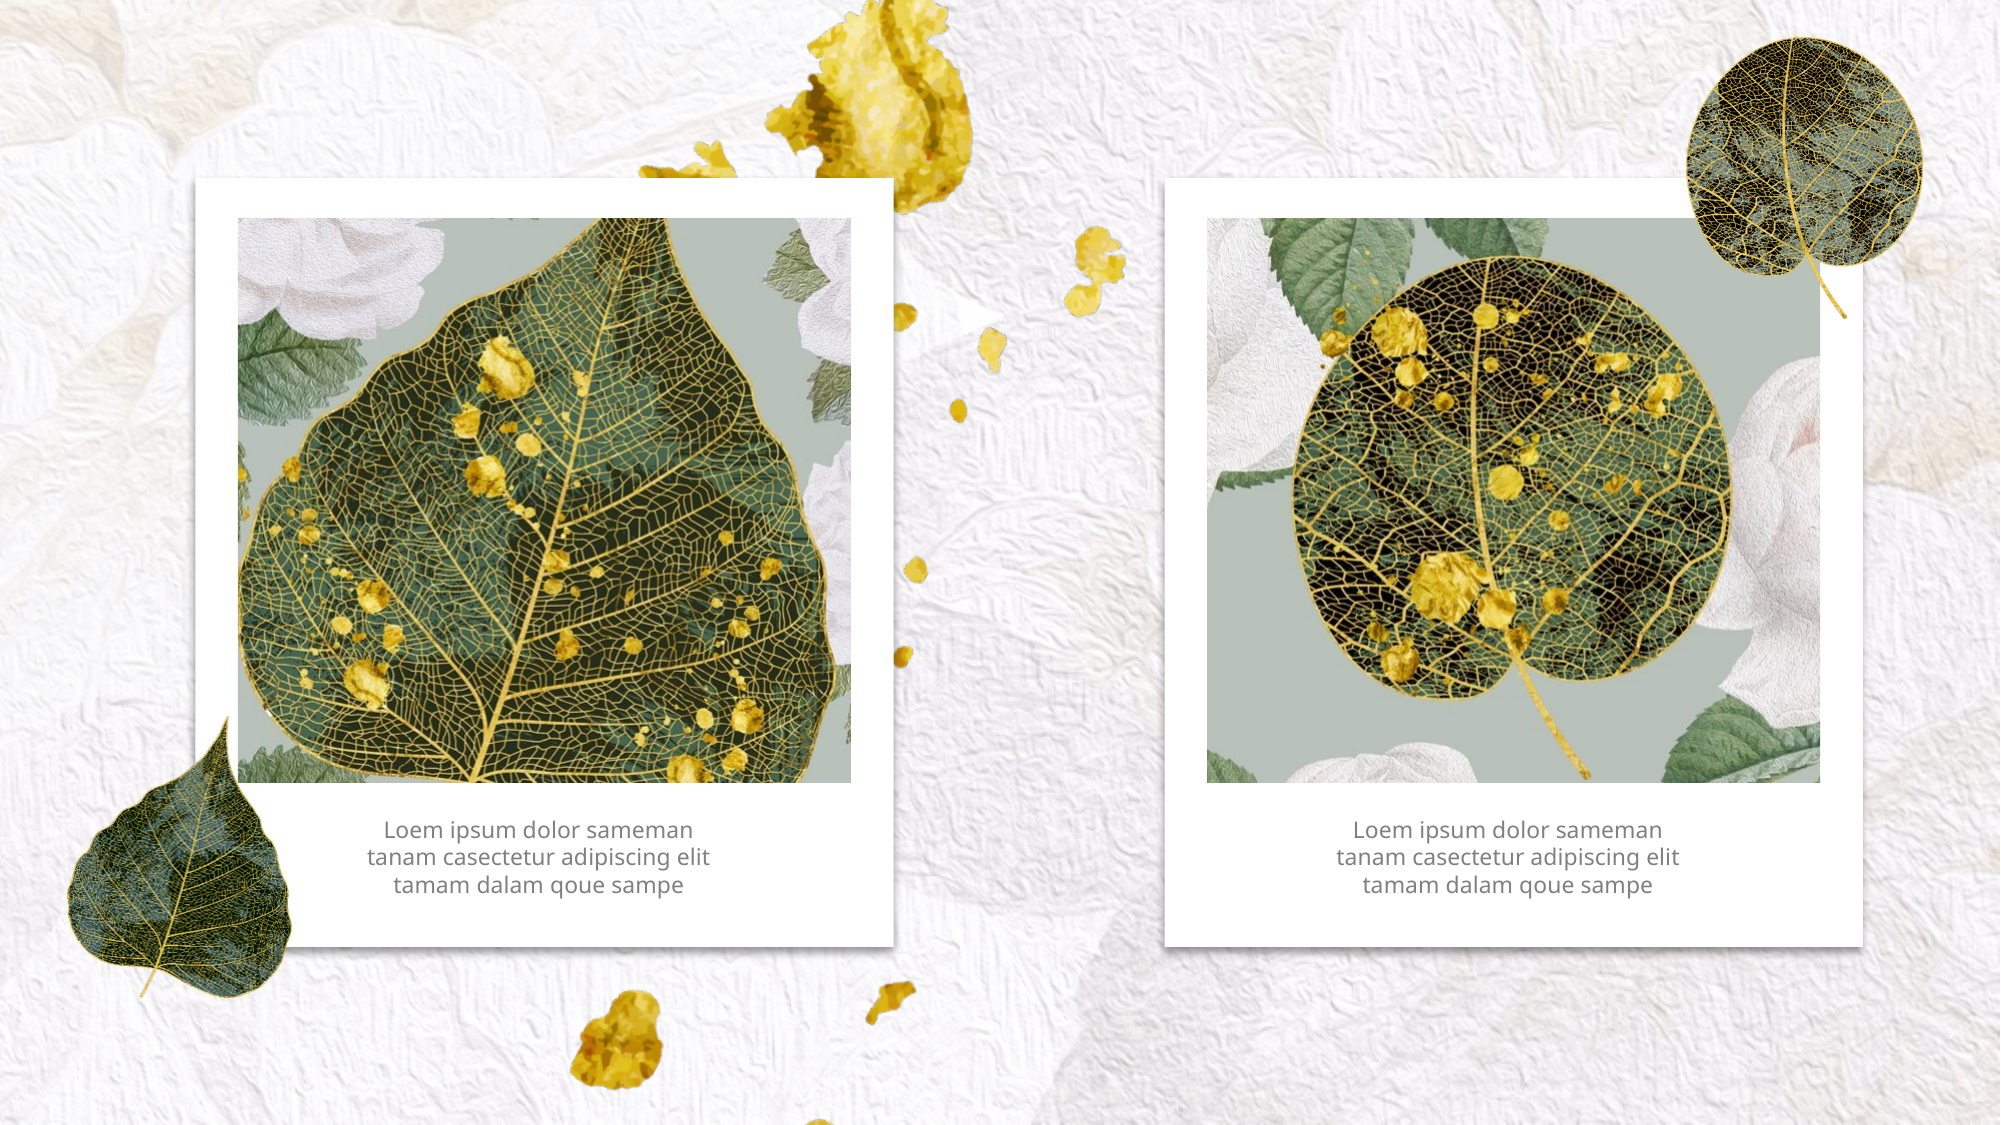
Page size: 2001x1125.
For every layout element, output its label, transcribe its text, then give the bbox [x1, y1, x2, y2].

text_box Loem ipsum dolor sameman tanam casectetur adipiscing elit tamam dalam qoue sampe [1303, 807, 1713, 905]
text_box [194, 177, 471, 716]
text_box [1164, 177, 1864, 948]
text_box Loem ipsum dolor sameman tanam casectetur adipiscing elit tamam dalam qoue sampe [334, 807, 471, 905]
picture [0, 0, 2000, 1125]
text_box [237, 218, 471, 784]
text_box [1206, 218, 1821, 784]
text_box [292, 784, 471, 948]
